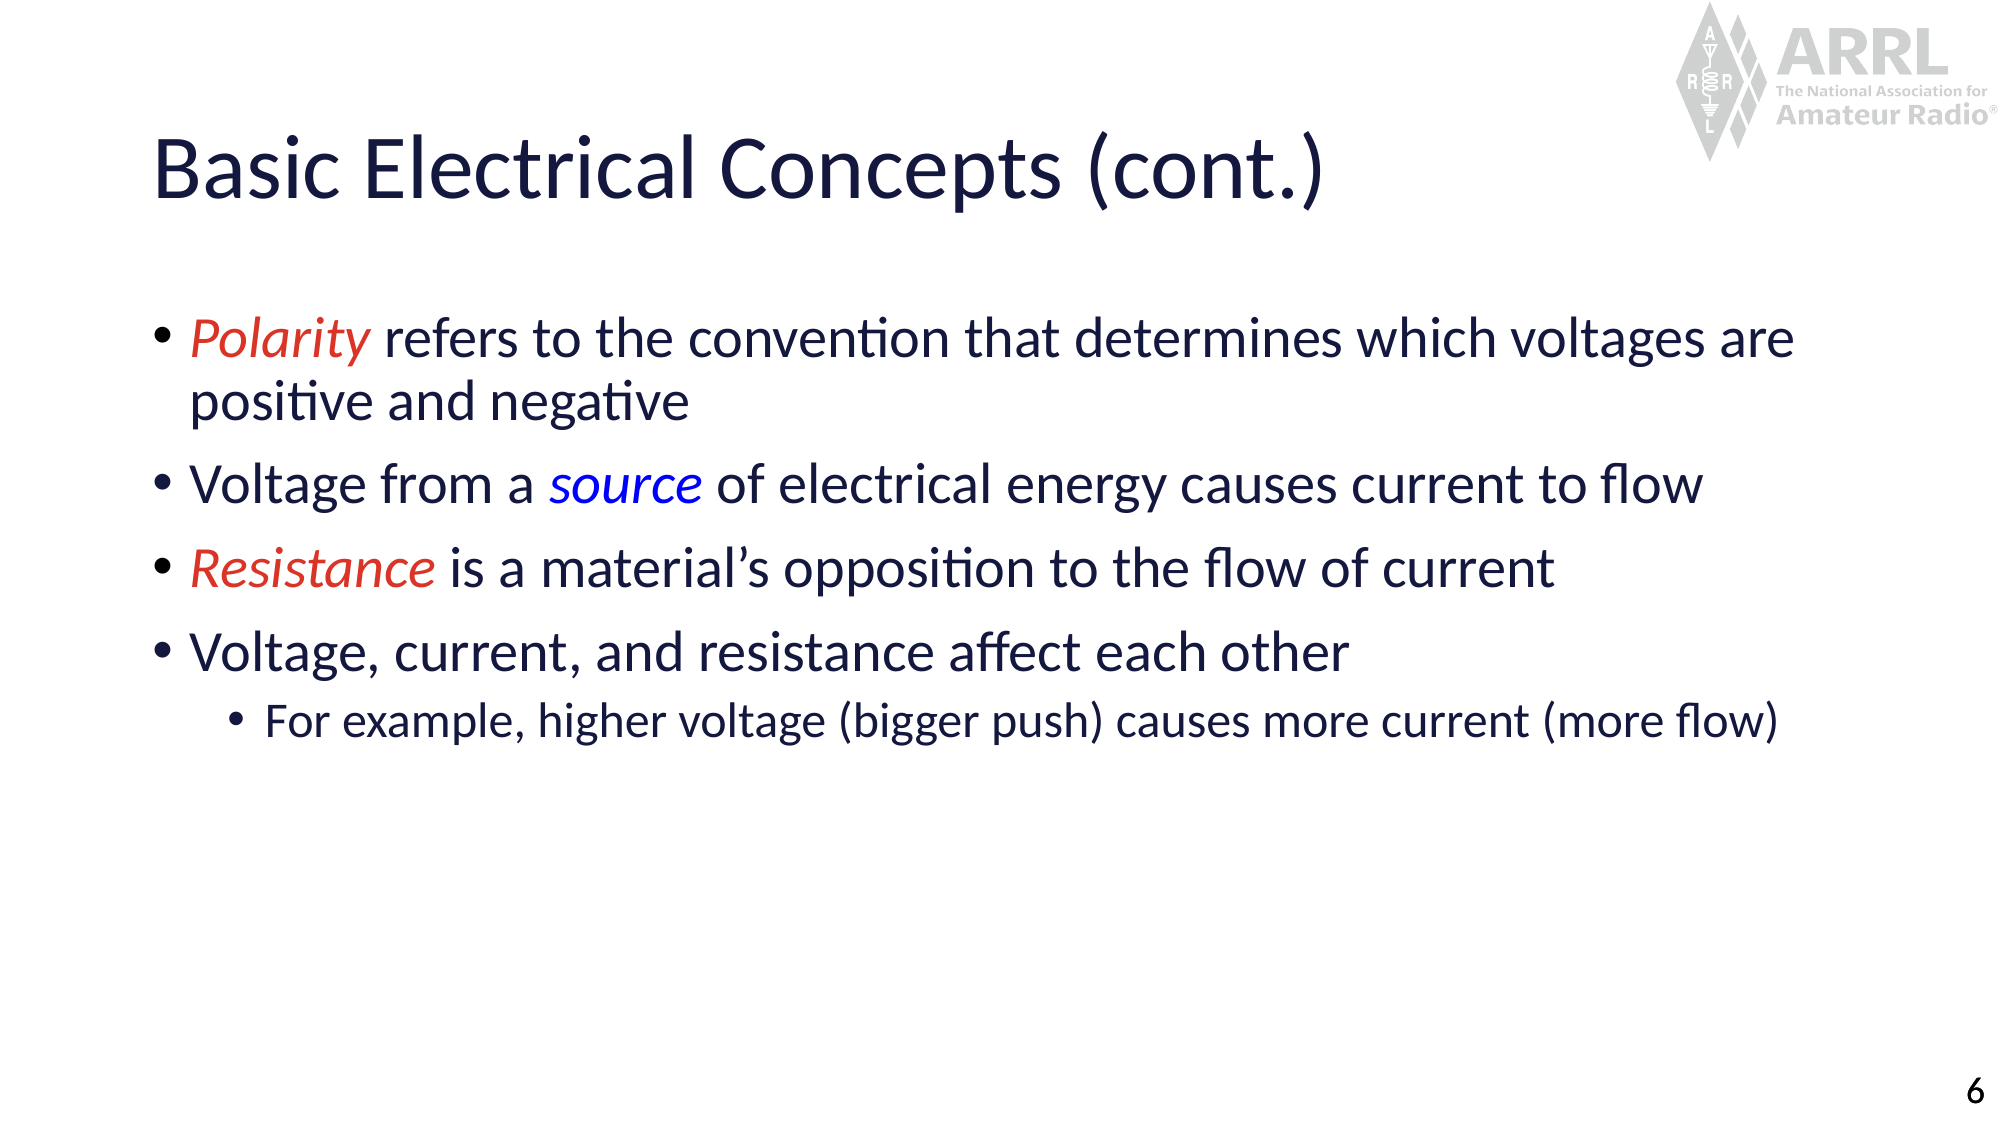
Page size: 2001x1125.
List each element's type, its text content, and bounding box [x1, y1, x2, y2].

title Basic Electrical Concepts (cont.) [137, 59, 1863, 278]
list Polarity refers to the convention that determines which voltages are positive and negative Voltage from a source of electrical energy causes current to flow Resistance is a material’s opposition to the flow of current Voltage, current, and resistance affect each other For example, higher voltage (bigger push) causes more current (more flow) [137, 299, 1863, 1014]
picture [1674, 0, 2000, 164]
